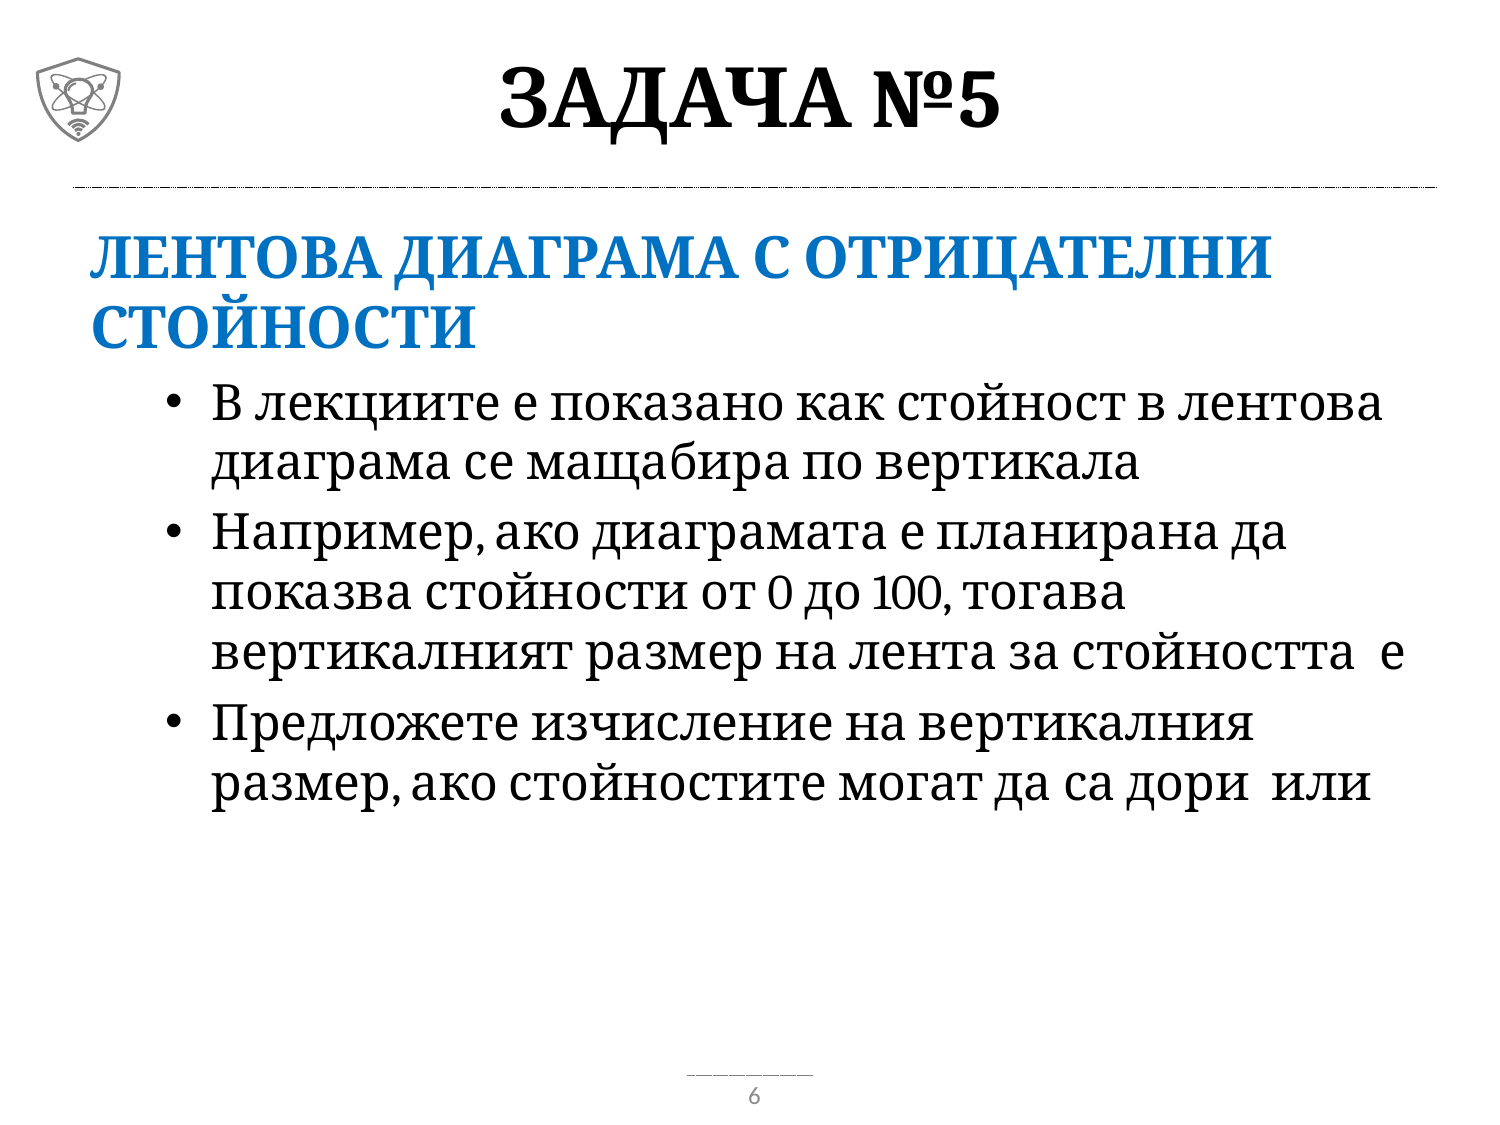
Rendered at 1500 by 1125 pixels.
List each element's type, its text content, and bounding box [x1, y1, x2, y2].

title Задача №5 [0, 0, 1500, 188]
slide_number 6 [579, 1065, 930, 1125]
